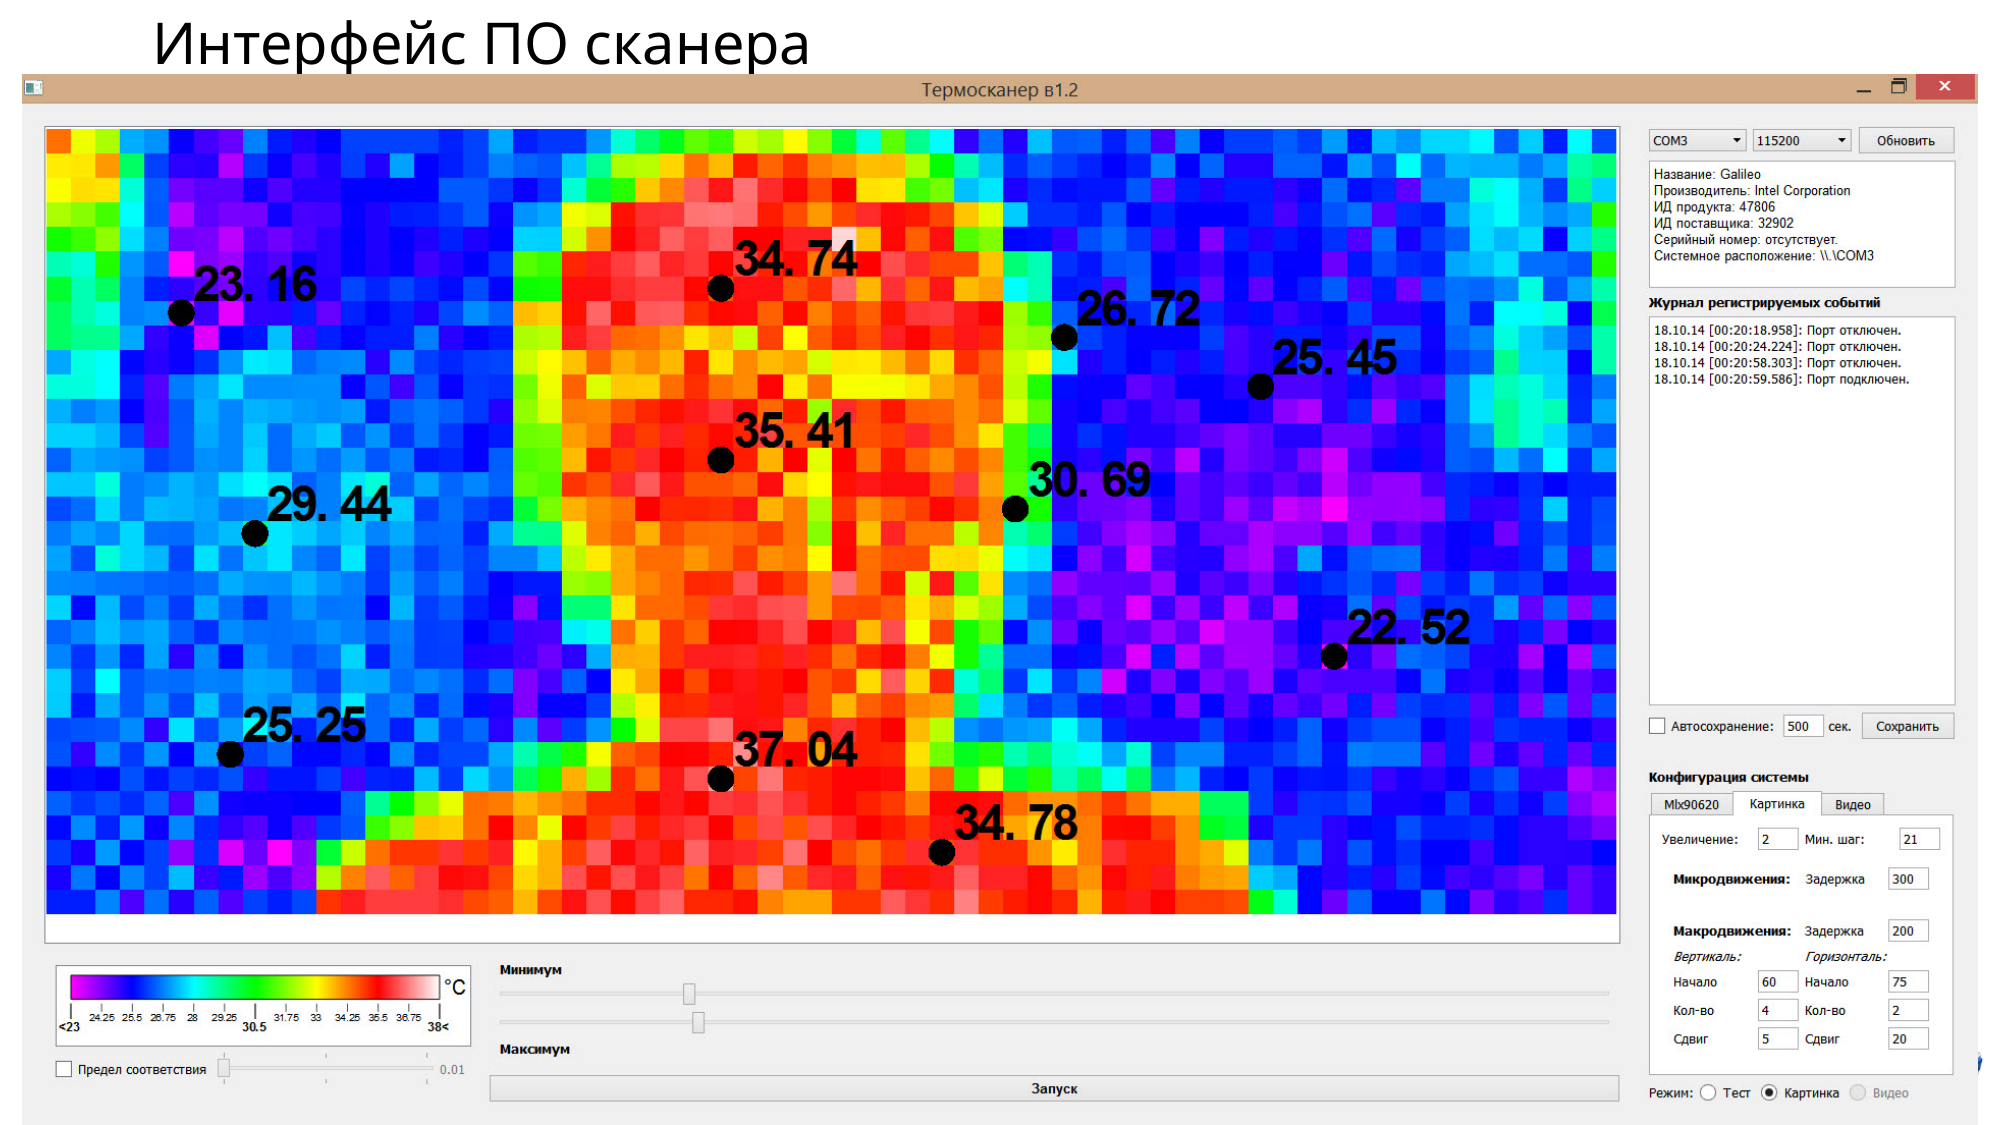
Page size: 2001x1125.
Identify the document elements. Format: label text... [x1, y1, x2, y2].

picture [22, 74, 1983, 1125]
title Интерфейс ПО сканера [137, 7, 1863, 74]
